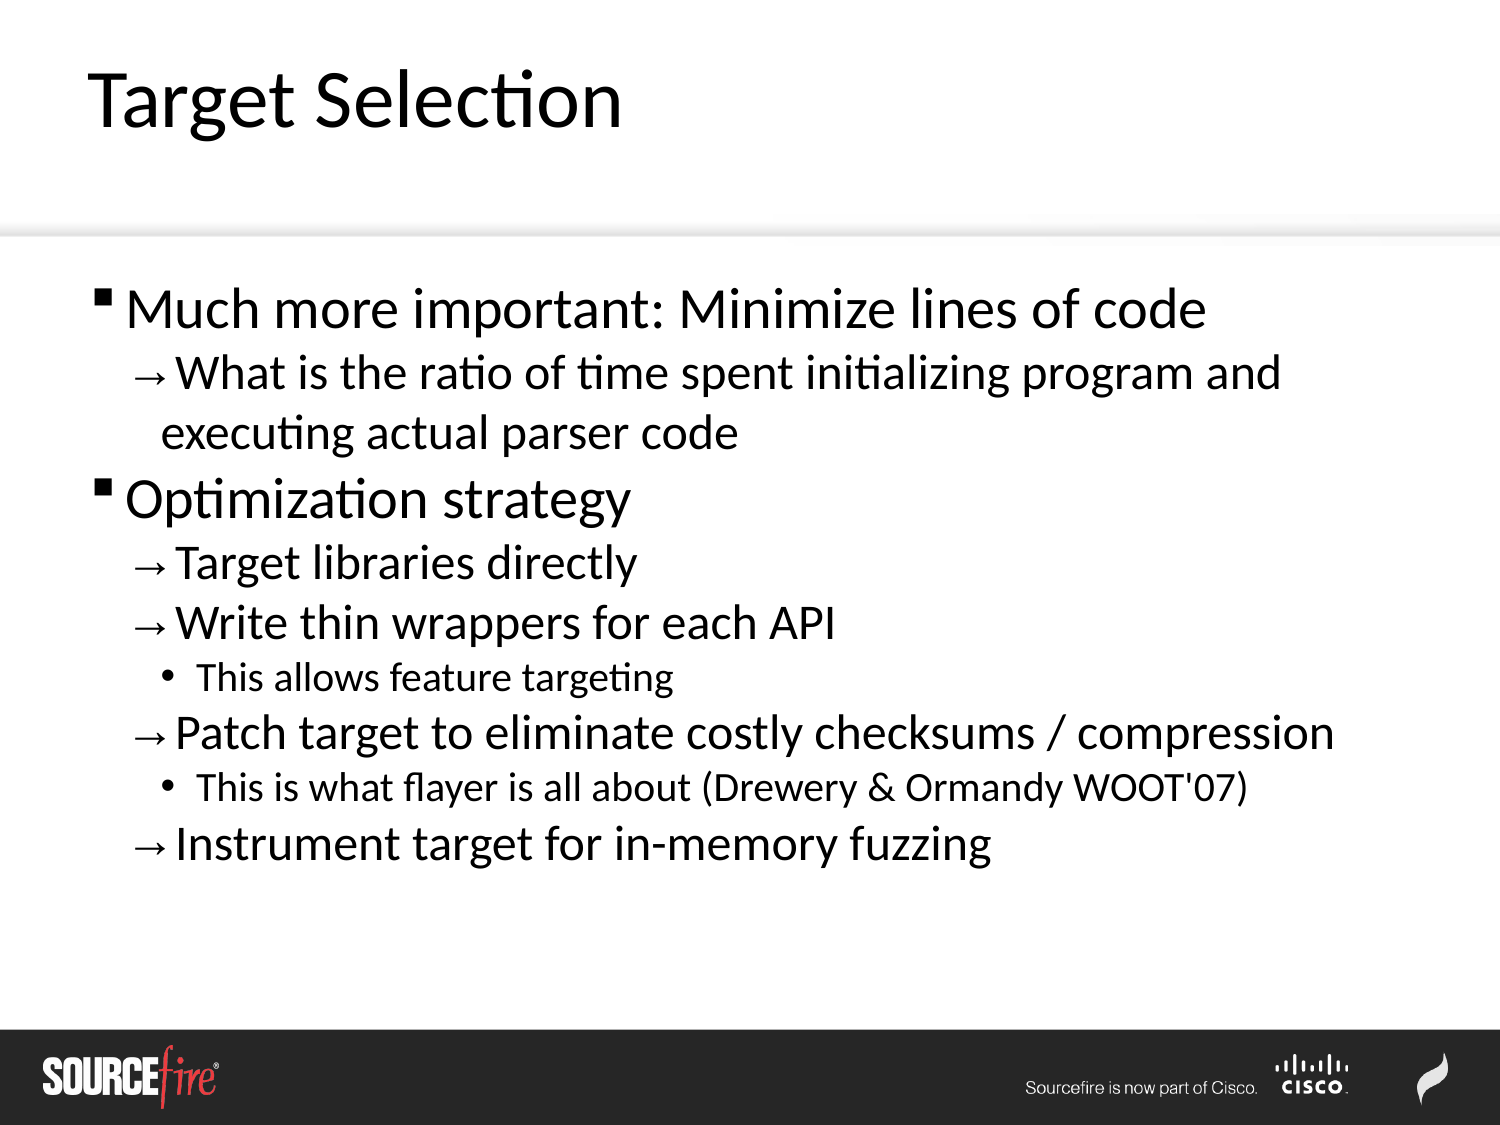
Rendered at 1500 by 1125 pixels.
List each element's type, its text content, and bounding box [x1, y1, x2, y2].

picture [1026, 1054, 1348, 1097]
picture [43, 1045, 219, 1109]
picture [0, 214, 1500, 246]
text_box Target Selection [72, 51, 1423, 215]
picture [1417, 1051, 1448, 1106]
text_box Much more important: Minimize lines of code What is the ratio of time spent initializing program and executing actual parser code Optimization strategy Target libraries directly Write thin wrappers for each API This allows feature targeting Patch target to eliminate costly checksums / compression This is what flayer is all about (Drewery & Ormandy WOOT'07) Instrument target for in-memory fuzzing [75, 262, 1425, 1005]
